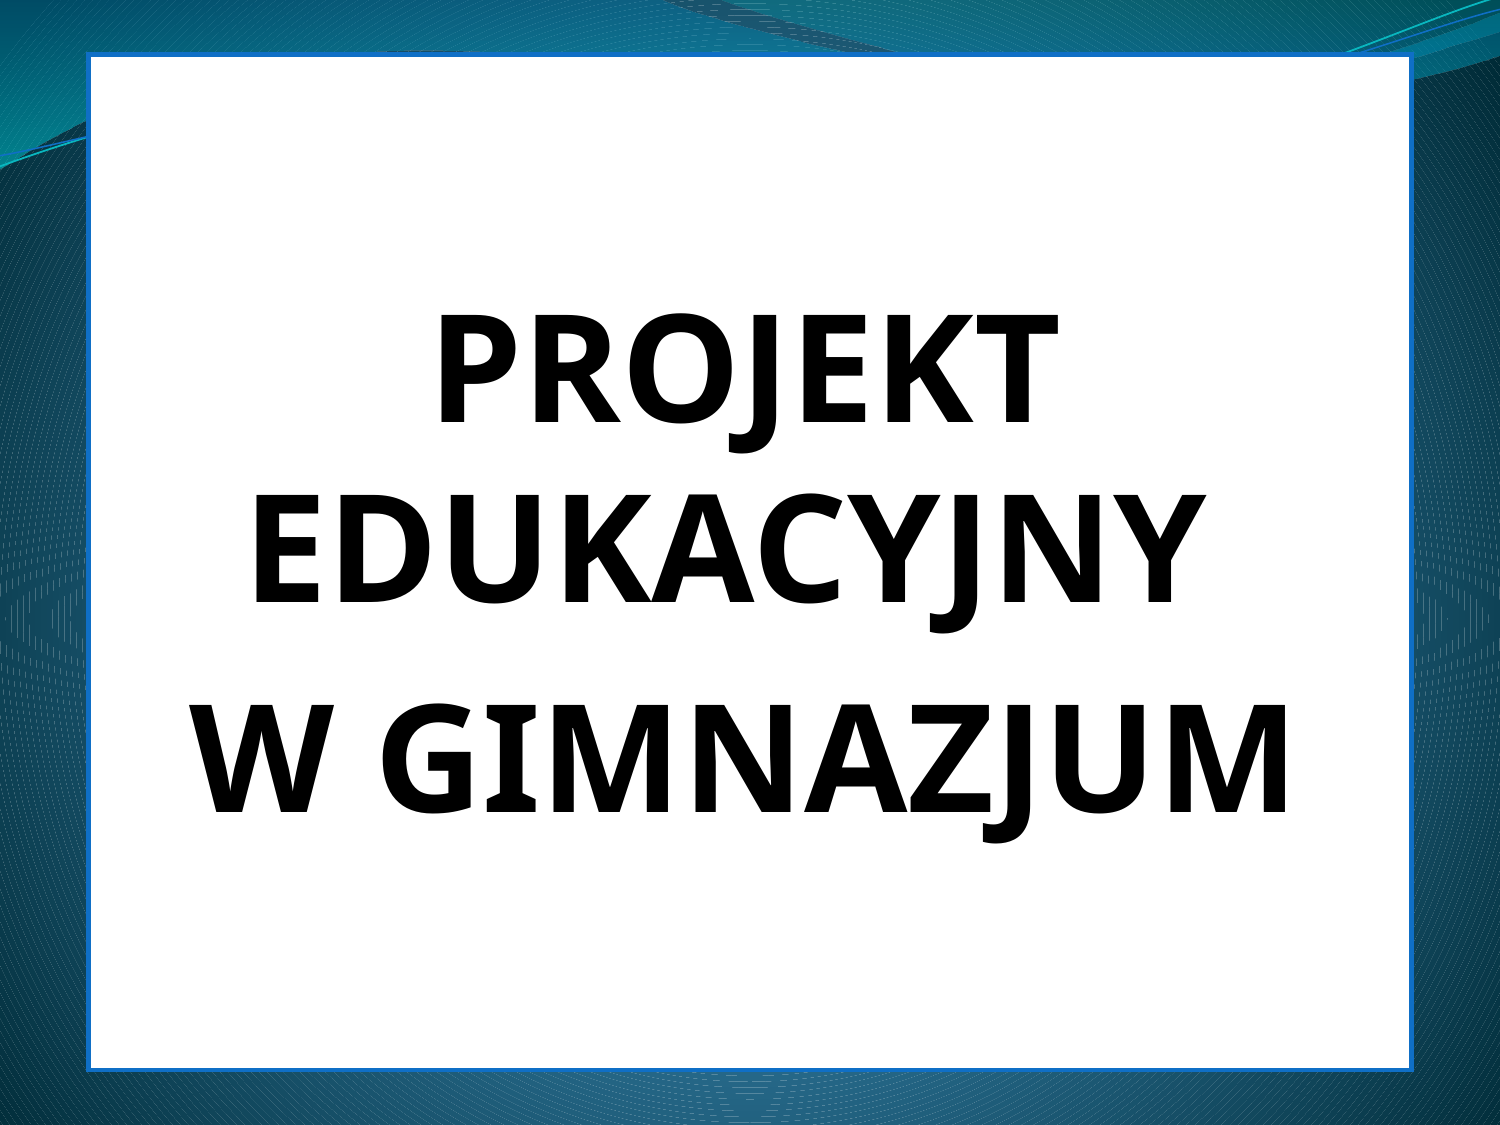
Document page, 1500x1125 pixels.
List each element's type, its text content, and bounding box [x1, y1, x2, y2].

subtitle PROJEKT EDUKACYJNY W GIMNAZJUM [86, 52, 1414, 1072]
